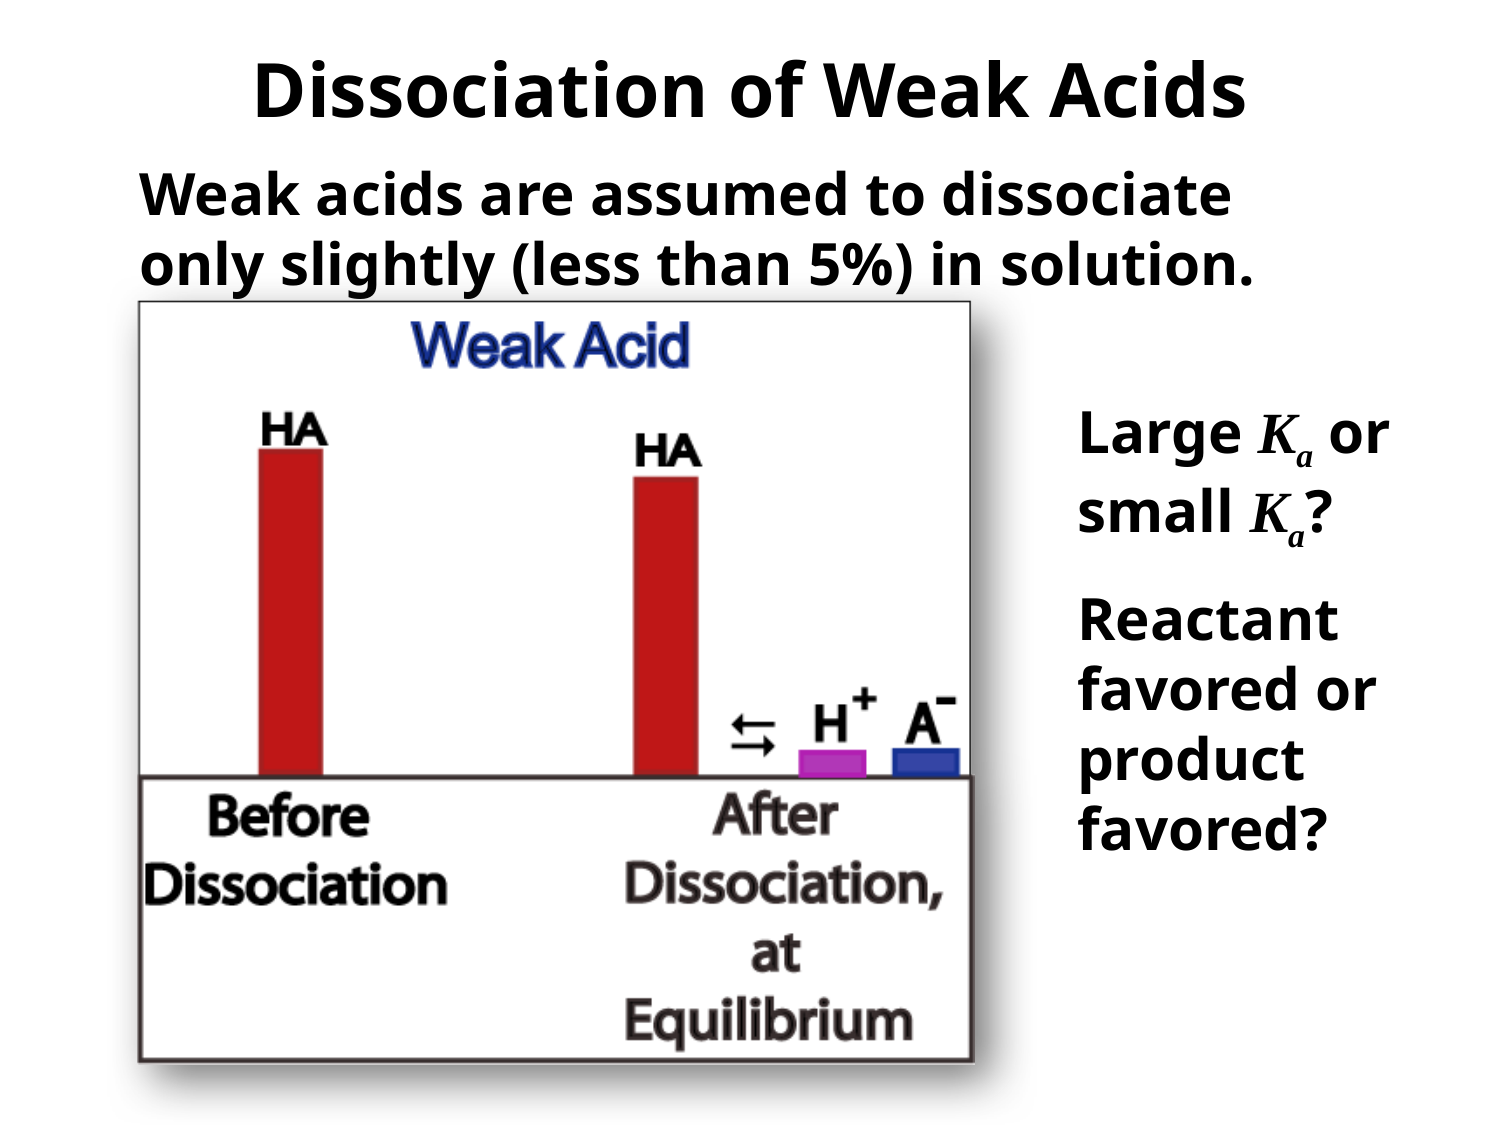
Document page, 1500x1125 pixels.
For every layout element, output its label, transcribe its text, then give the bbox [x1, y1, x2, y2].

text_box Large Ka or small Ka? [1062, 387, 1425, 562]
text_box Reactant favored or product favored? [1062, 574, 1413, 870]
text_box Weak acids are assumed to dissociate only slightly (less than 5%) in solution. [124, 149, 1341, 305]
title Dissociation of Weak Acids [74, 0, 1426, 176]
picture [137, 299, 976, 1065]
